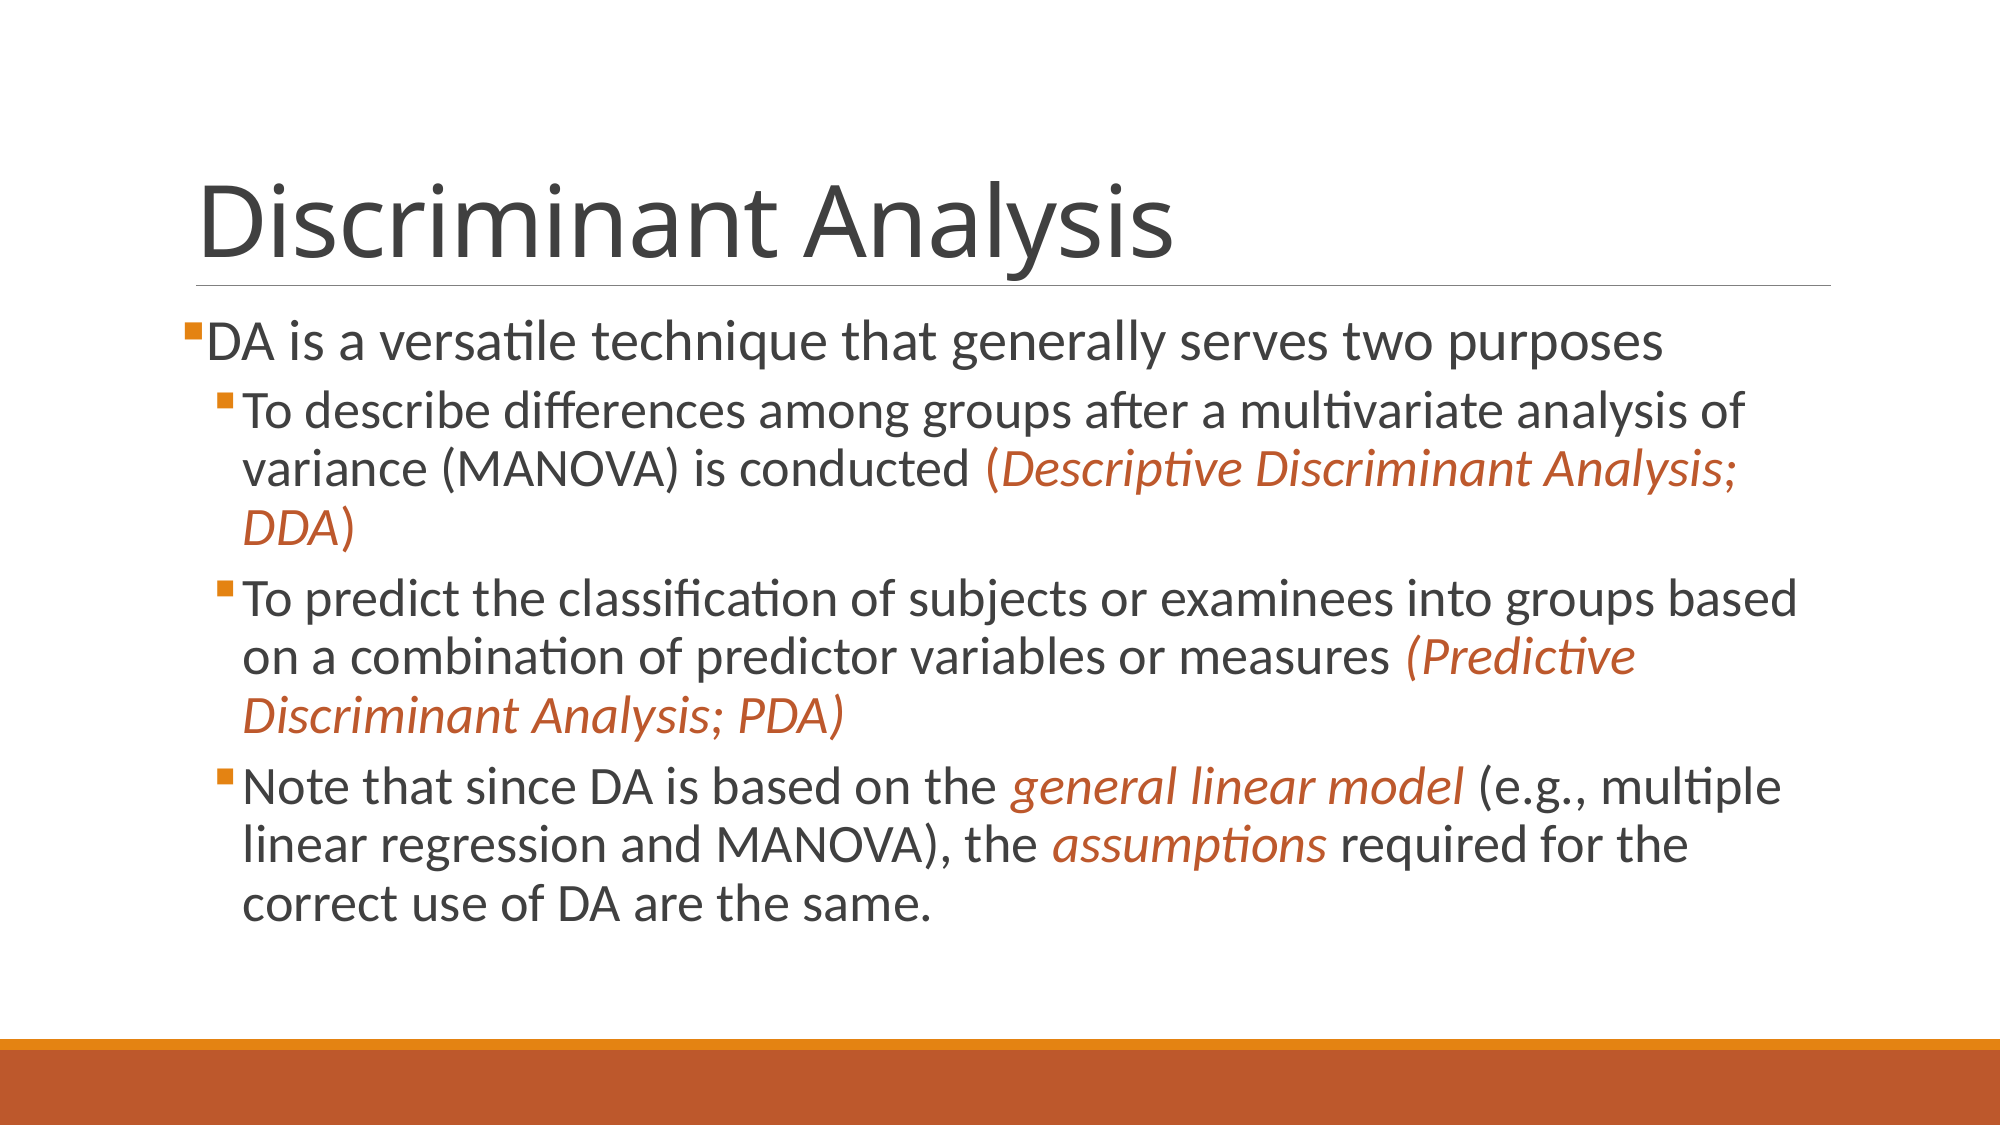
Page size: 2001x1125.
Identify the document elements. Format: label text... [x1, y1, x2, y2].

list DA is a versatile technique that generally serves two purposes To describe differences among groups after a multivariate analysis of variance (MANOVA) is conducted (Descriptive Discriminant Analysis; DDA) To predict the classification of subjects or examinees into groups based on a combination of predictor variables or measures (Predictive Discriminant Analysis; PDA) Note that since DA is based on the general linear model (e.g., multiple linear regression and MANOVA), the assumptions required for the correct use of DA are the same. [180, 302, 1830, 963]
title Discriminant Analysis [180, 47, 1830, 285]
